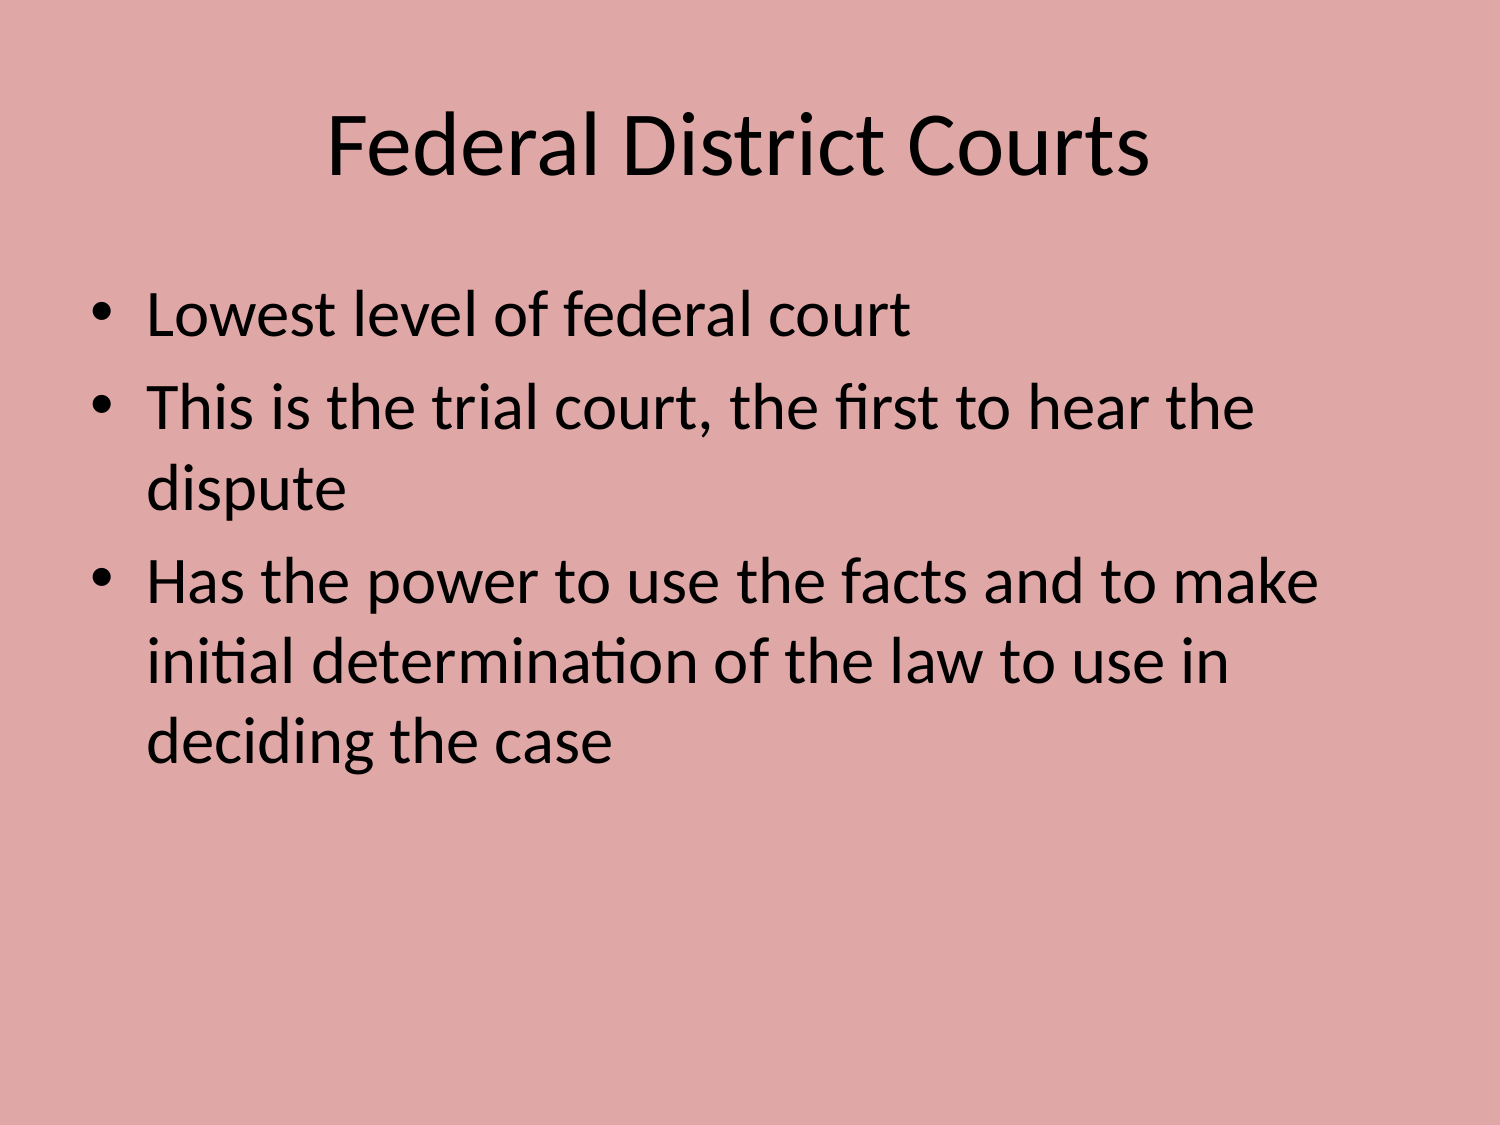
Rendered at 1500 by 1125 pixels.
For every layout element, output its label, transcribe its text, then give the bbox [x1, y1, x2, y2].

list Lowest level of federal court This is the trial court, the first to hear the dispute Has the power to use the facts and to make initial determination of the law to use in deciding the case [75, 262, 1425, 1005]
title Federal District Courts [75, 45, 1425, 233]
